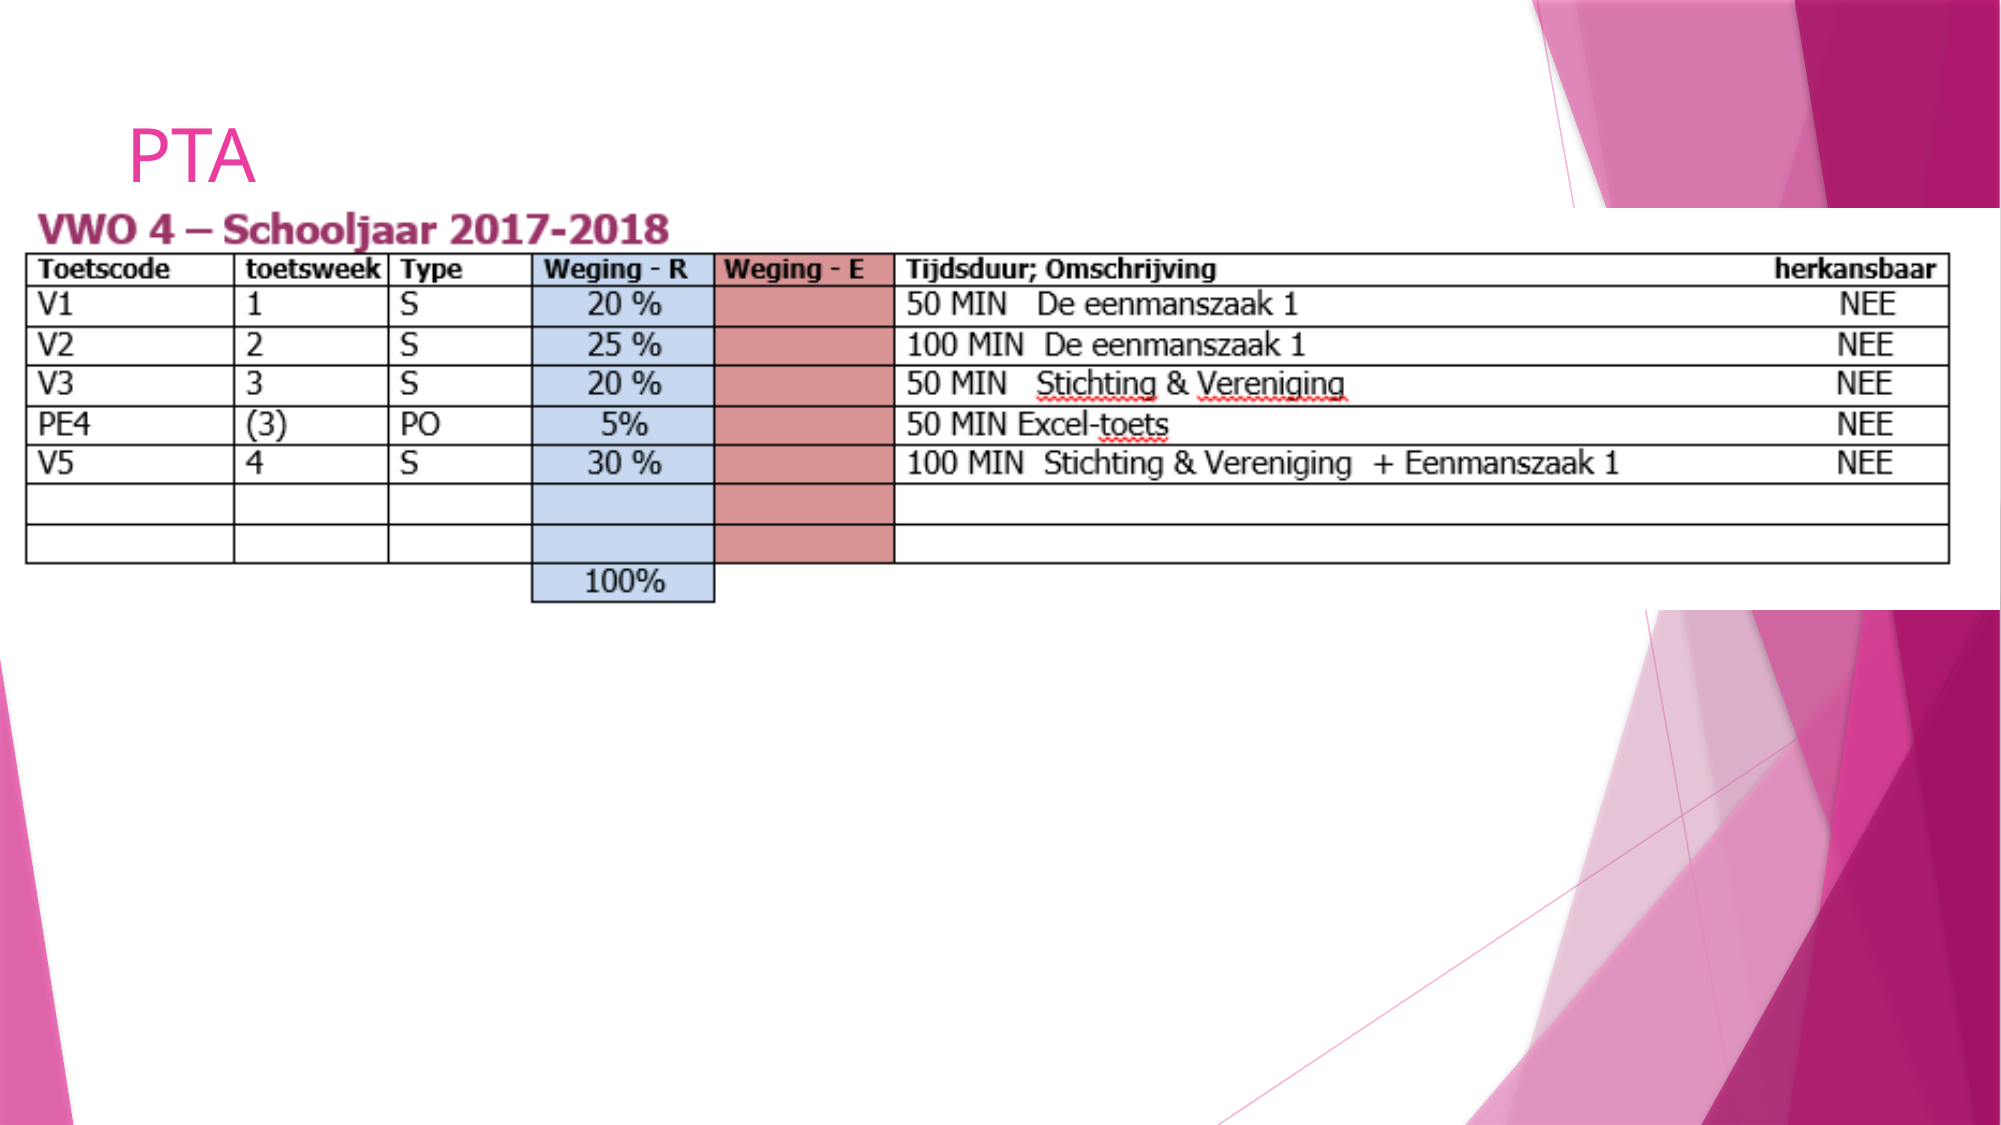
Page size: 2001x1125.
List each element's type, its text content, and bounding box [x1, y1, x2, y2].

picture [0, 207, 2000, 611]
title PTA [111, 99, 1522, 206]
